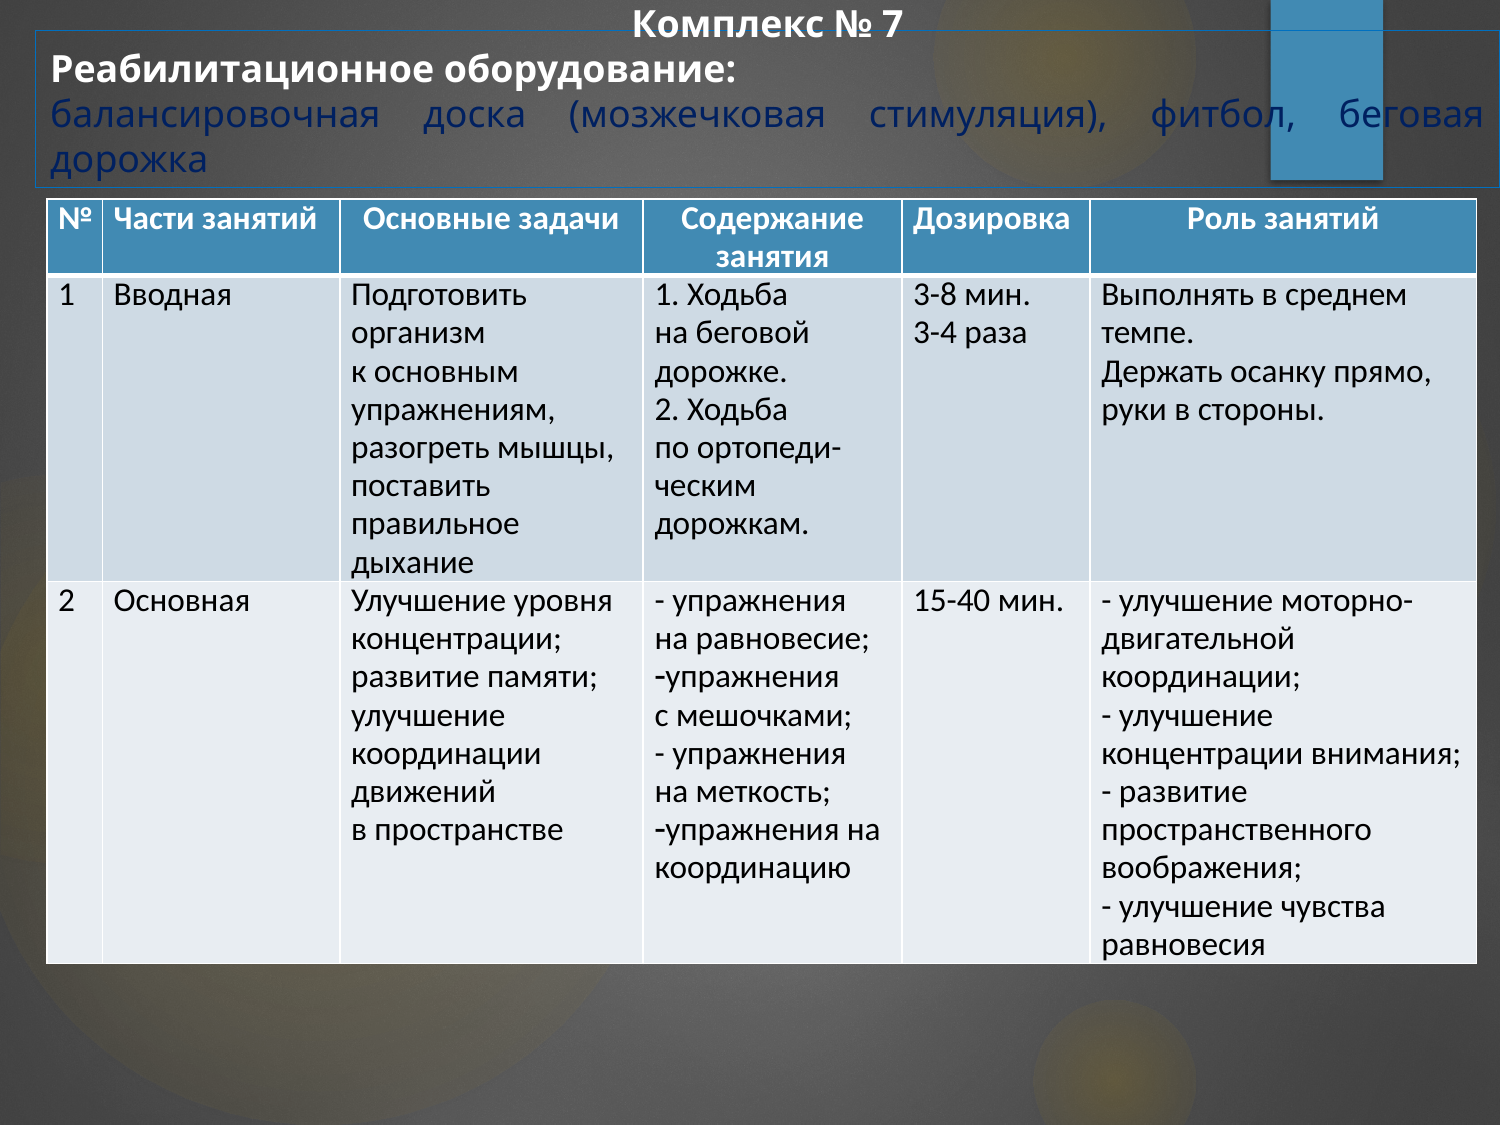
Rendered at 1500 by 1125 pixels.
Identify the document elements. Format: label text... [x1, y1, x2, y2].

table_header Части занятий [103, 200, 339, 273]
table_cell Основная [103, 582, 339, 963]
table_cell Улучшение уровня концентрации; развитие памяти; улучшение координации движений в пространстве [341, 582, 642, 963]
table_header Дозировка [903, 200, 1089, 273]
table_cell 1 [48, 278, 102, 581]
table_header Роль занятий [1091, 200, 1476, 273]
table_cell Вводная [103, 278, 339, 581]
table_header № [48, 200, 102, 273]
table_cell Подготовить организм к основным упражнениям, разогреть мышцы, поставить правильное дыхание [341, 278, 642, 581]
table_header Содержание занятия [644, 200, 901, 273]
table_cell - упражнения на равновесие; упражнения с мешочками; - упражнения на меткость; упражнения на координацию [644, 582, 901, 963]
table_cell - улучшение моторно-двигательной координации; - улучшение концентрации внимания; - развитие пространственного воображения; - улучшение чувства равновесия [1091, 582, 1476, 963]
table_cell Выполнять в среднем темпе. Держать осанку прямо, руки в стороны. [1091, 278, 1476, 581]
table_cell 2 [48, 582, 102, 963]
text_box Комплекс № 7 Реабилитационное оборудование: балансировочная доска (мозжечковая стимуляция), фитбол, беговая дорожка [35, 30, 1500, 188]
table_cell 3-8 мин. 3-4 раза [903, 278, 1089, 581]
table_cell 1. Ходьба на беговой дорожке. 2. Ходьба по ортопеди-ческим дорожкам. [644, 278, 901, 581]
table_cell 15-40 мин. [903, 582, 1089, 963]
table_header Основные задачи [341, 200, 642, 273]
